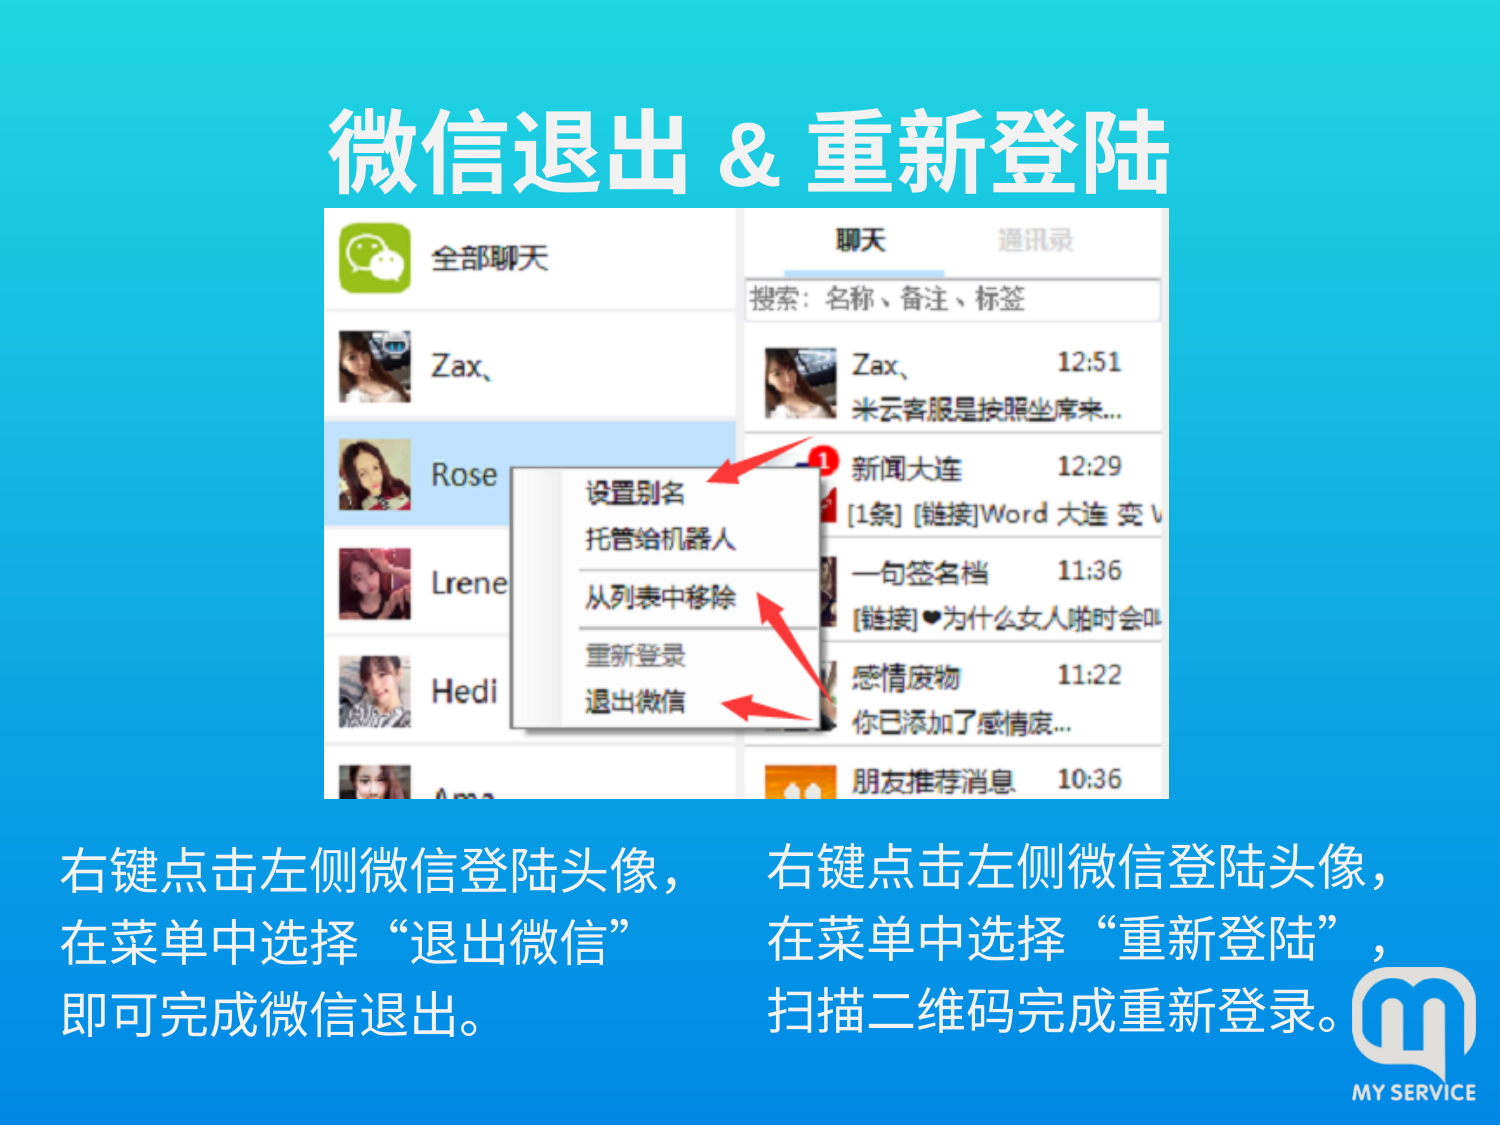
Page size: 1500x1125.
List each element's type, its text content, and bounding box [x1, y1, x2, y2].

picture [1352, 967, 1476, 1107]
title 微信退出&重新登陆 [75, 45, 1425, 233]
text_box 右键点击左侧微信登陆头像，在菜单中选择“重新登陆”，扫描二维码完成重新登录。 [752, 815, 1460, 1047]
text_box 右键点击左侧微信登陆头像，在菜单中选择“退出微信”即可完成微信退出。 [44, 820, 706, 1052]
picture [0, 207, 1500, 798]
